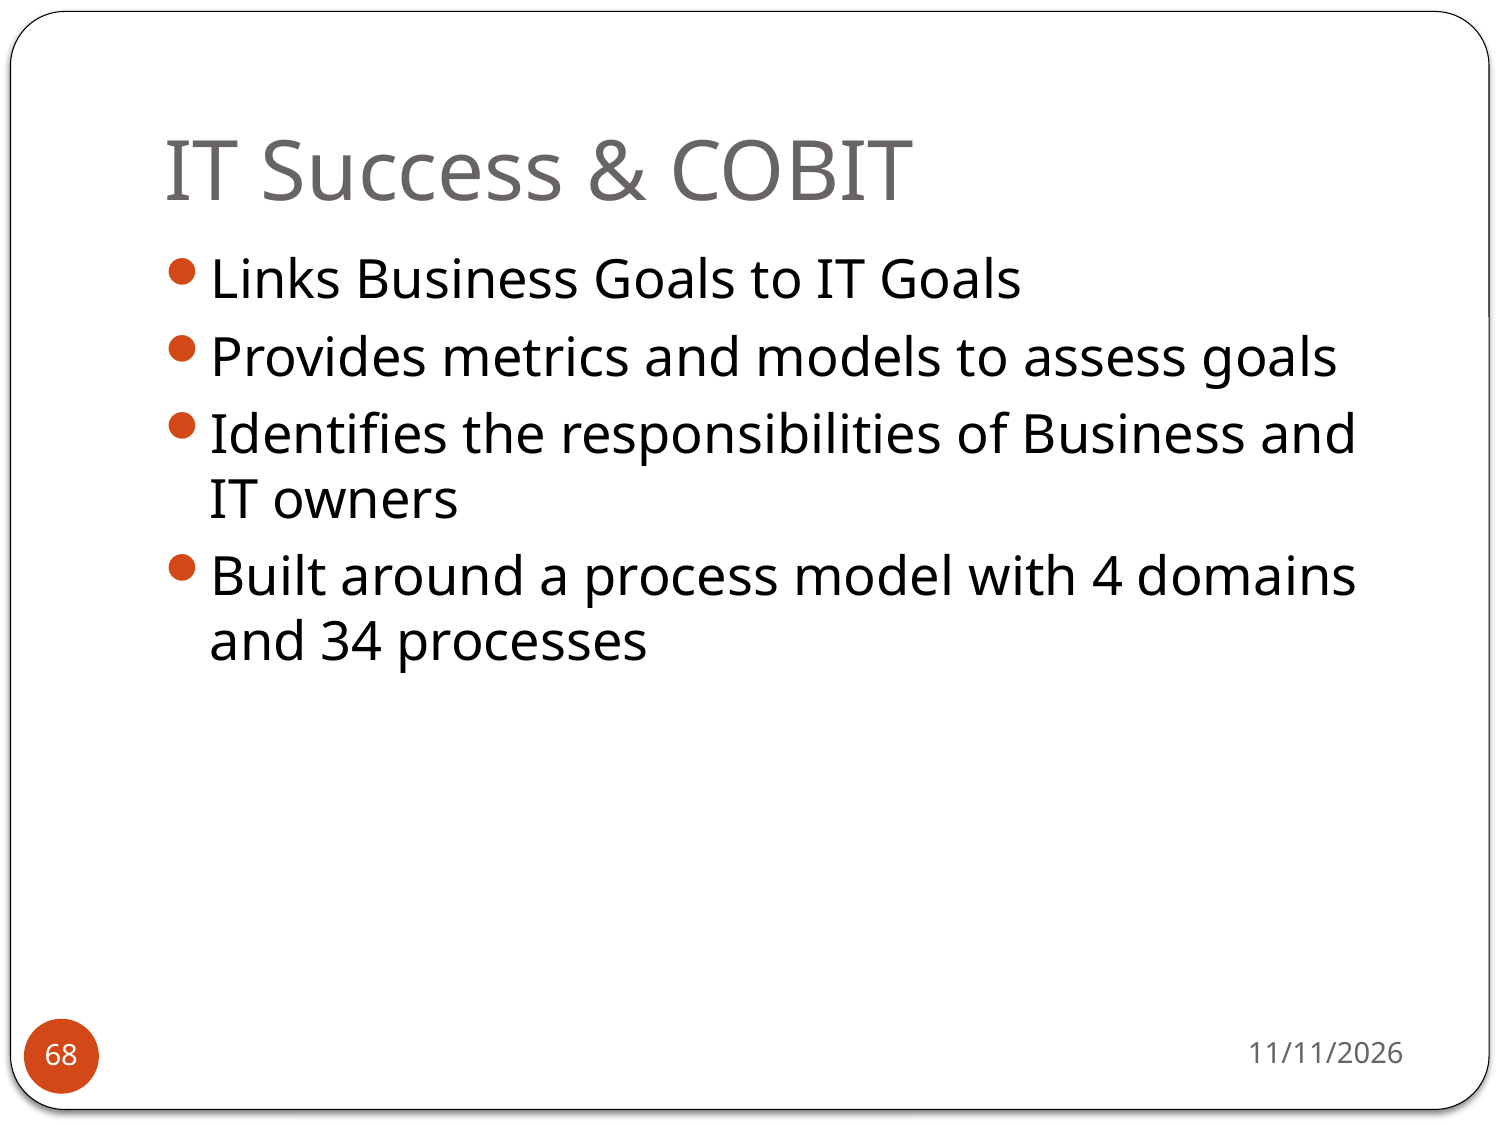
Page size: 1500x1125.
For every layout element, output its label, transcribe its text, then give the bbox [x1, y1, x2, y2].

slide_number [1012, 1015, 1419, 1094]
title IT Success & COBIT [150, 45, 1425, 233]
slide_number 68 [23, 1018, 99, 1094]
list Links Business Goals to IT Goals Provides metrics and models to assess goals Identifies the responsibilities of Business and IT owners Built around a process model with 4 domains and 34 processes [150, 237, 1425, 988]
